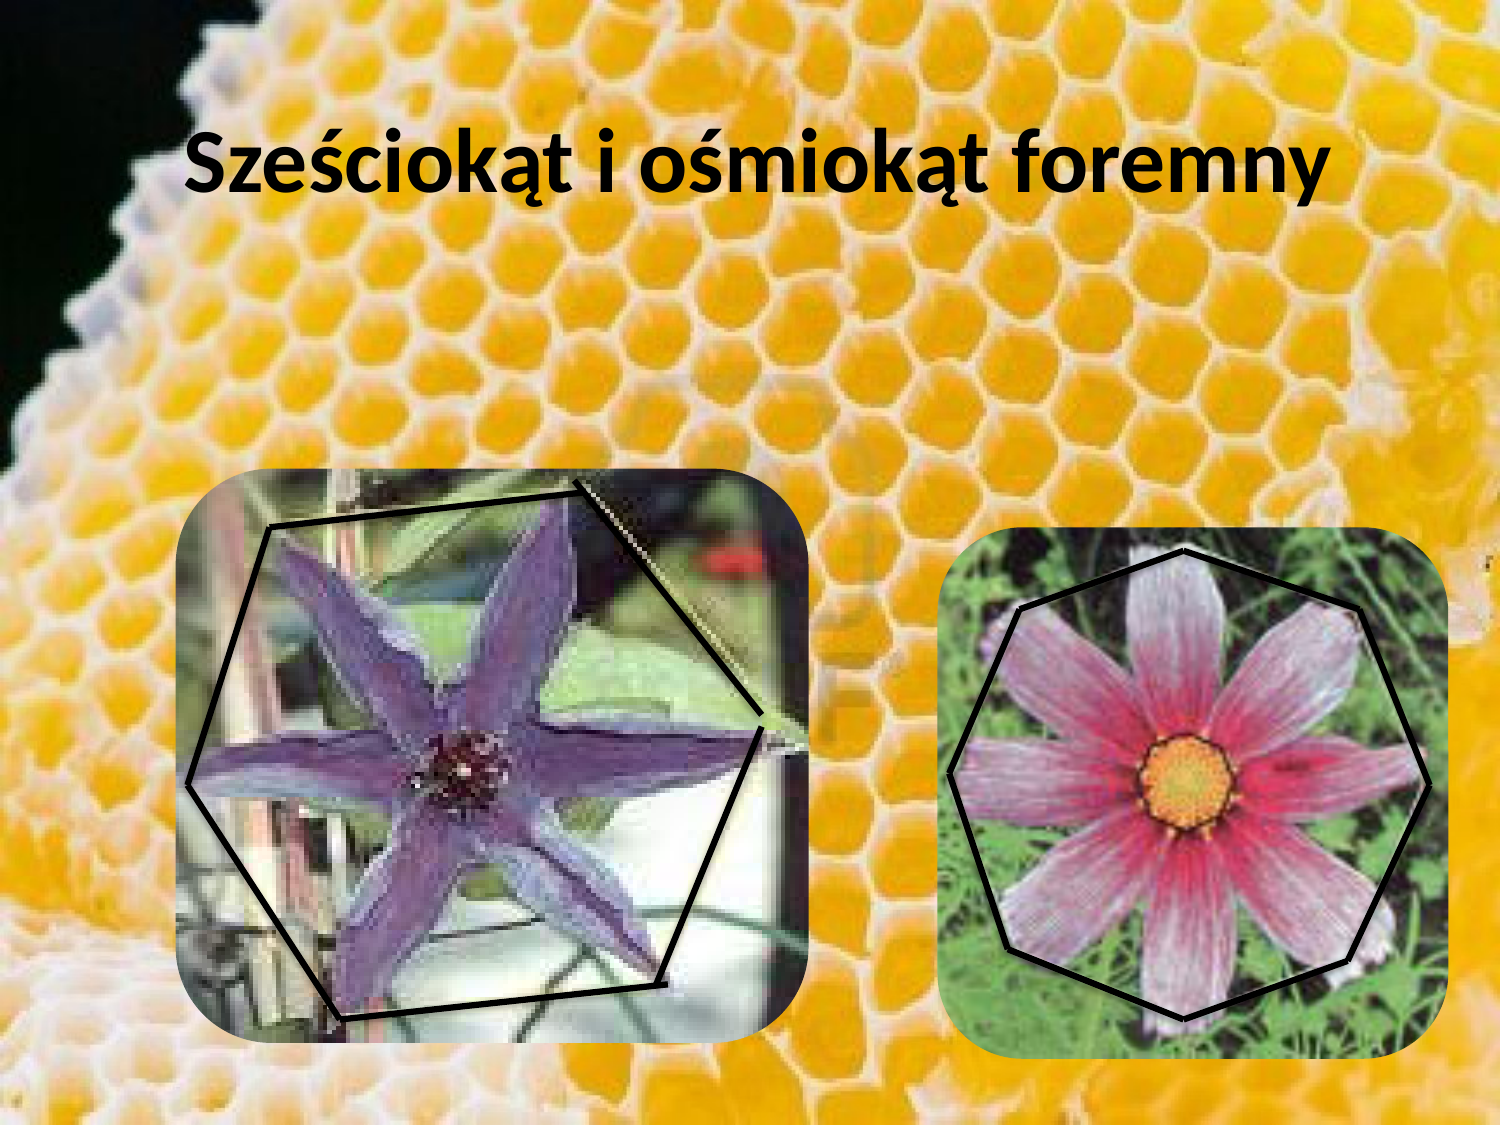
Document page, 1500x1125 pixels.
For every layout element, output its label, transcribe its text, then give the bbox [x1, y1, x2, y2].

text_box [99, 614, 358, 698]
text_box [339, 984, 669, 1020]
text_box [146, 825, 382, 979]
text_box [1306, 661, 1483, 733]
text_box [1019, 550, 1182, 610]
text_box Sześciokąt i ośmiokąt foremny [169, 93, 1348, 219]
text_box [1007, 948, 1184, 1020]
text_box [902, 656, 1067, 727]
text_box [890, 831, 1067, 891]
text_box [1183, 550, 1360, 610]
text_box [1188, 960, 1348, 1020]
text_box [1300, 831, 1477, 915]
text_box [269, 491, 587, 528]
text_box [550, 503, 786, 692]
picture [0, 0, 1500, 1125]
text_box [579, 802, 839, 909]
